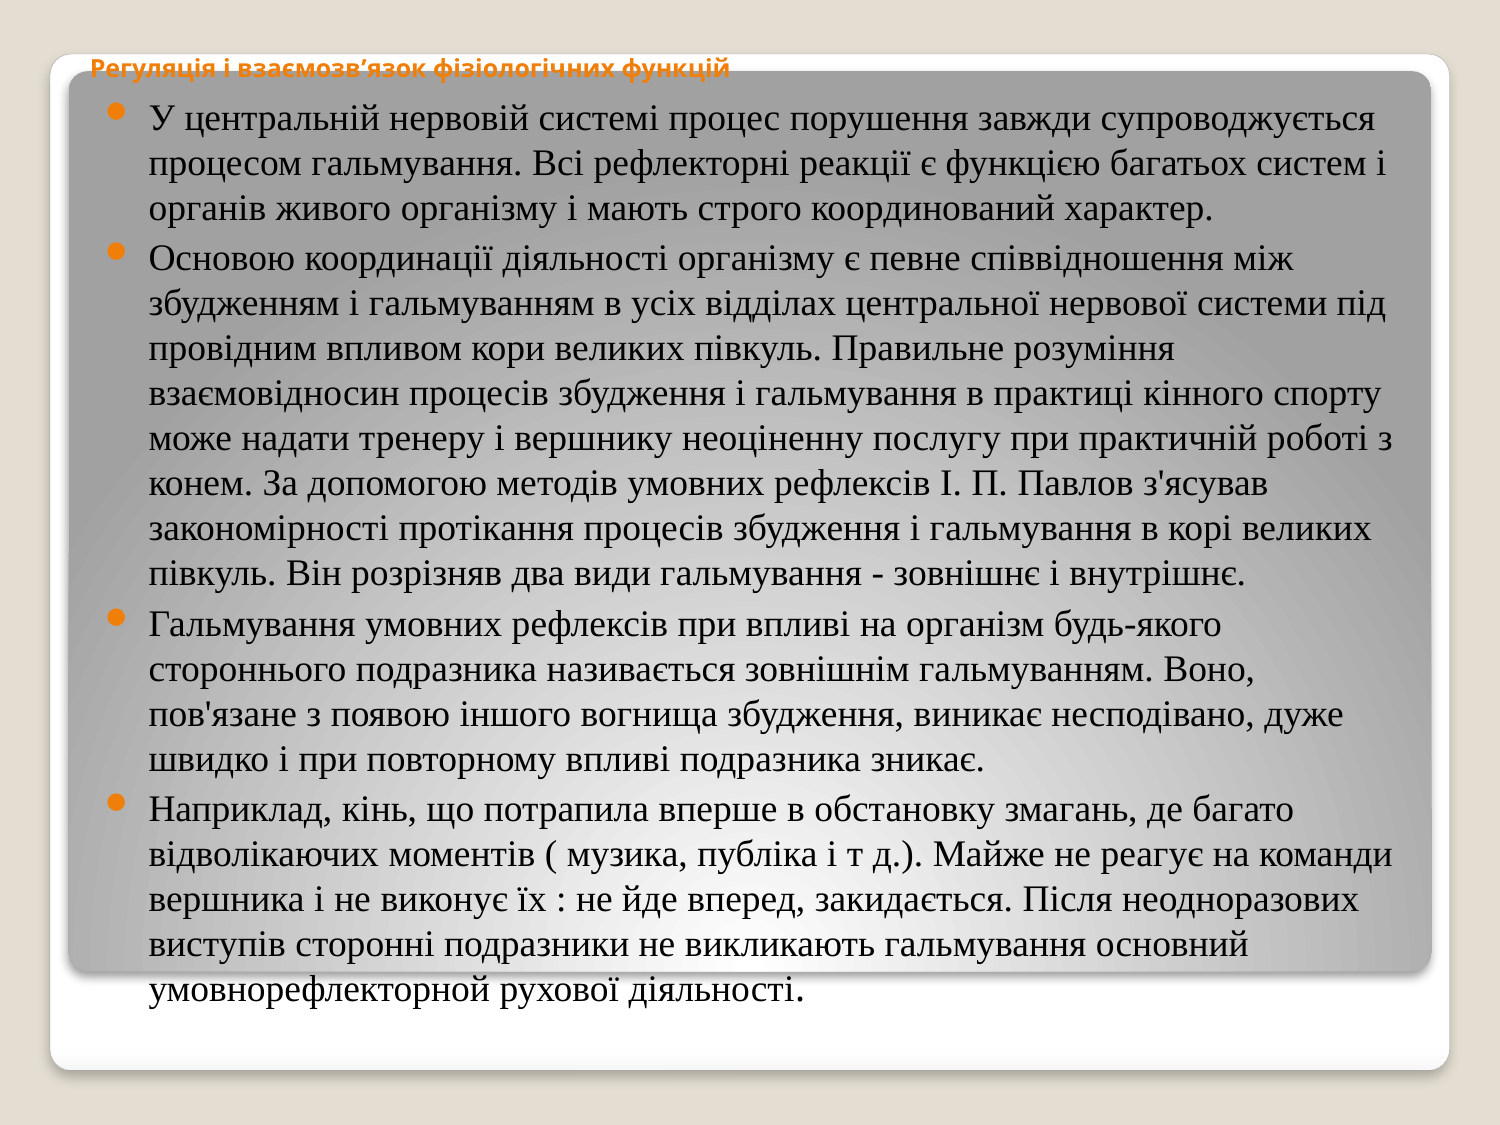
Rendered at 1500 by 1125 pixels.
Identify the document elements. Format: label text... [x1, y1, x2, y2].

list У центральній нервовій системі процес порушення завжди супроводжується процесом гальмування. Всі рефлекторні реакції є функцією багатьох систем і органів живого організму і мають строго координований характер. Основою координації діяльності організму є певне співвідношення між збудженням і гальмуванням в усіх відділах центральної нервової системи під провідним впливом кори великих півкуль. Правильне розуміння взаємовідносин процесів збудження і гальмування в практиці кінного спорту може надати тренеру і вершнику неоціненну послугу при практичній роботі з конем. За допомогою методів умовних рефлексів І. П. Павлов з'ясував закономірності протікання процесів збудження і гальмування в корі великих півкуль. Він розрізняв два види гальмування - зовнішнє і внутрішнє. Гальмування умовних рефлексів при впливі на організм будь-якого стороннього подразника називається зовнішнім гальмуванням. Воно, пов'язане з появою іншого вогнища збудження, виникає несподівано, дуже швидко і при повторному впливі подразника зникає. Наприклад, кінь, що потрапила вперше в обстановку змагань, де багато відволікаючих моментів ( музика, публіка і т д.). Майже не реагує на команди вершника і не виконує їх : не йде вперед, закидається. Після неодноразових виступів сторонні подразники не викликають гальмування основний умовнорефлекторной рухової діяльності. [75, 78, 1425, 1047]
title Регуляція і взаємозв’язок фізіологічних функцій [75, 45, 1425, 78]
